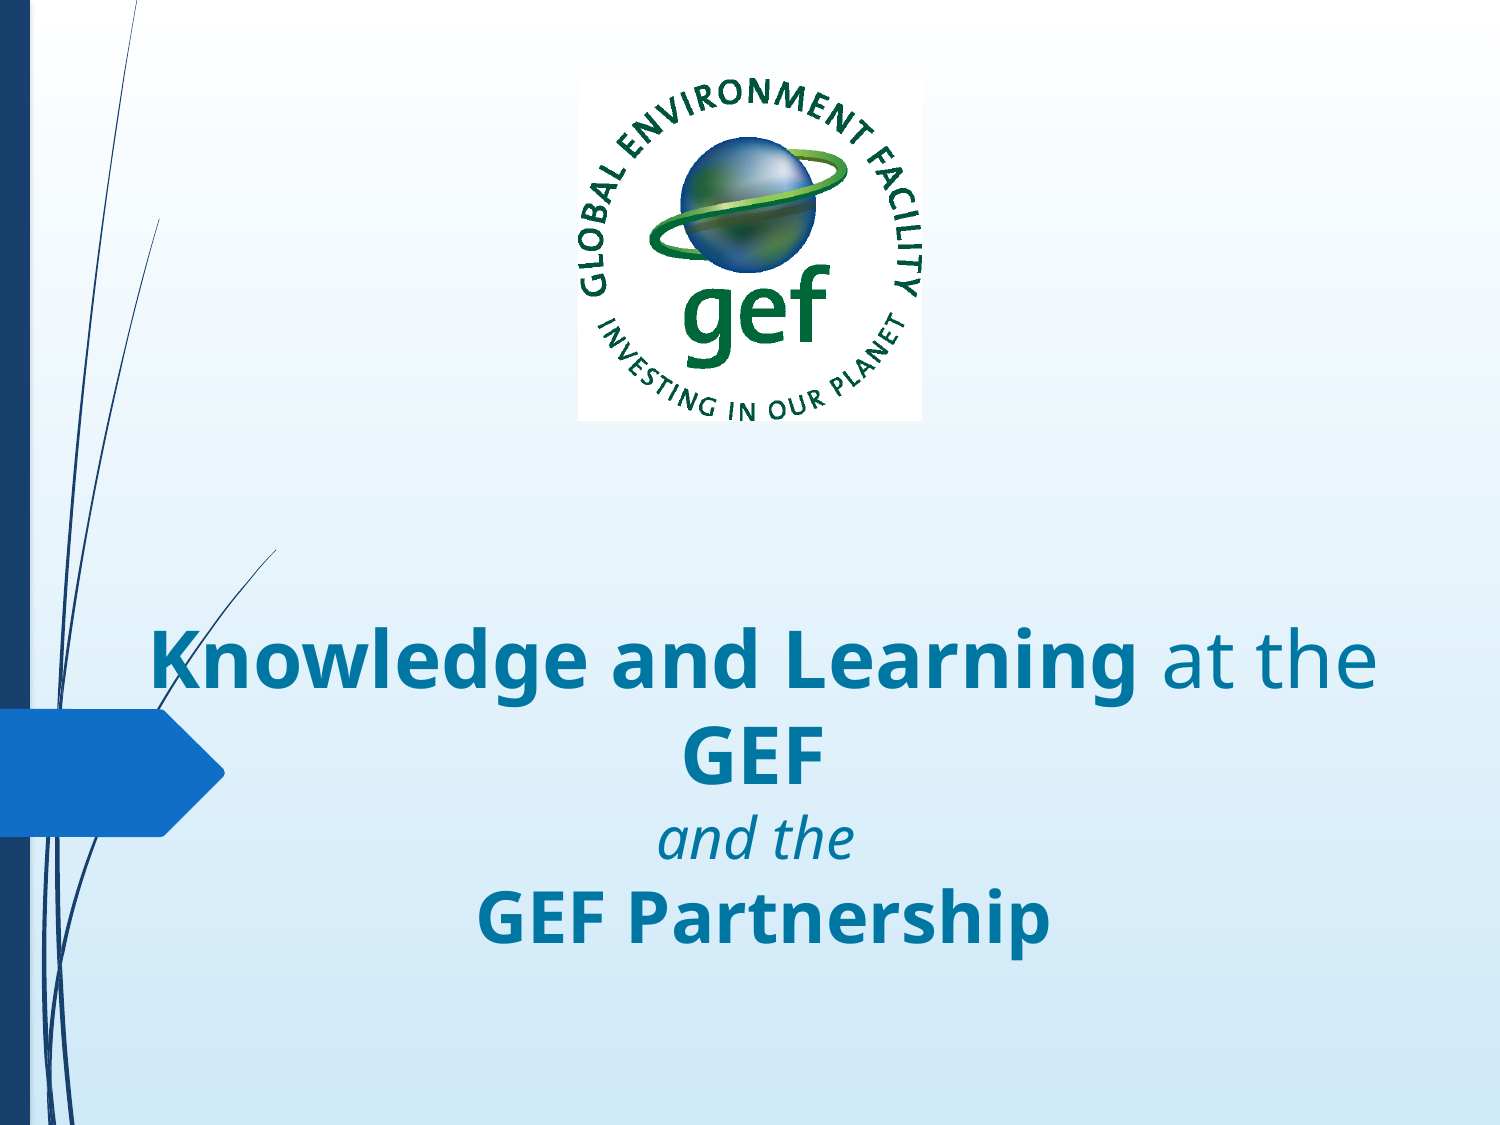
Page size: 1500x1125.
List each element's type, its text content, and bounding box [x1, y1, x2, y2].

title Knowledge and Learning at the GEF and the GEF Partnership [126, 598, 1402, 965]
picture [578, 78, 922, 421]
